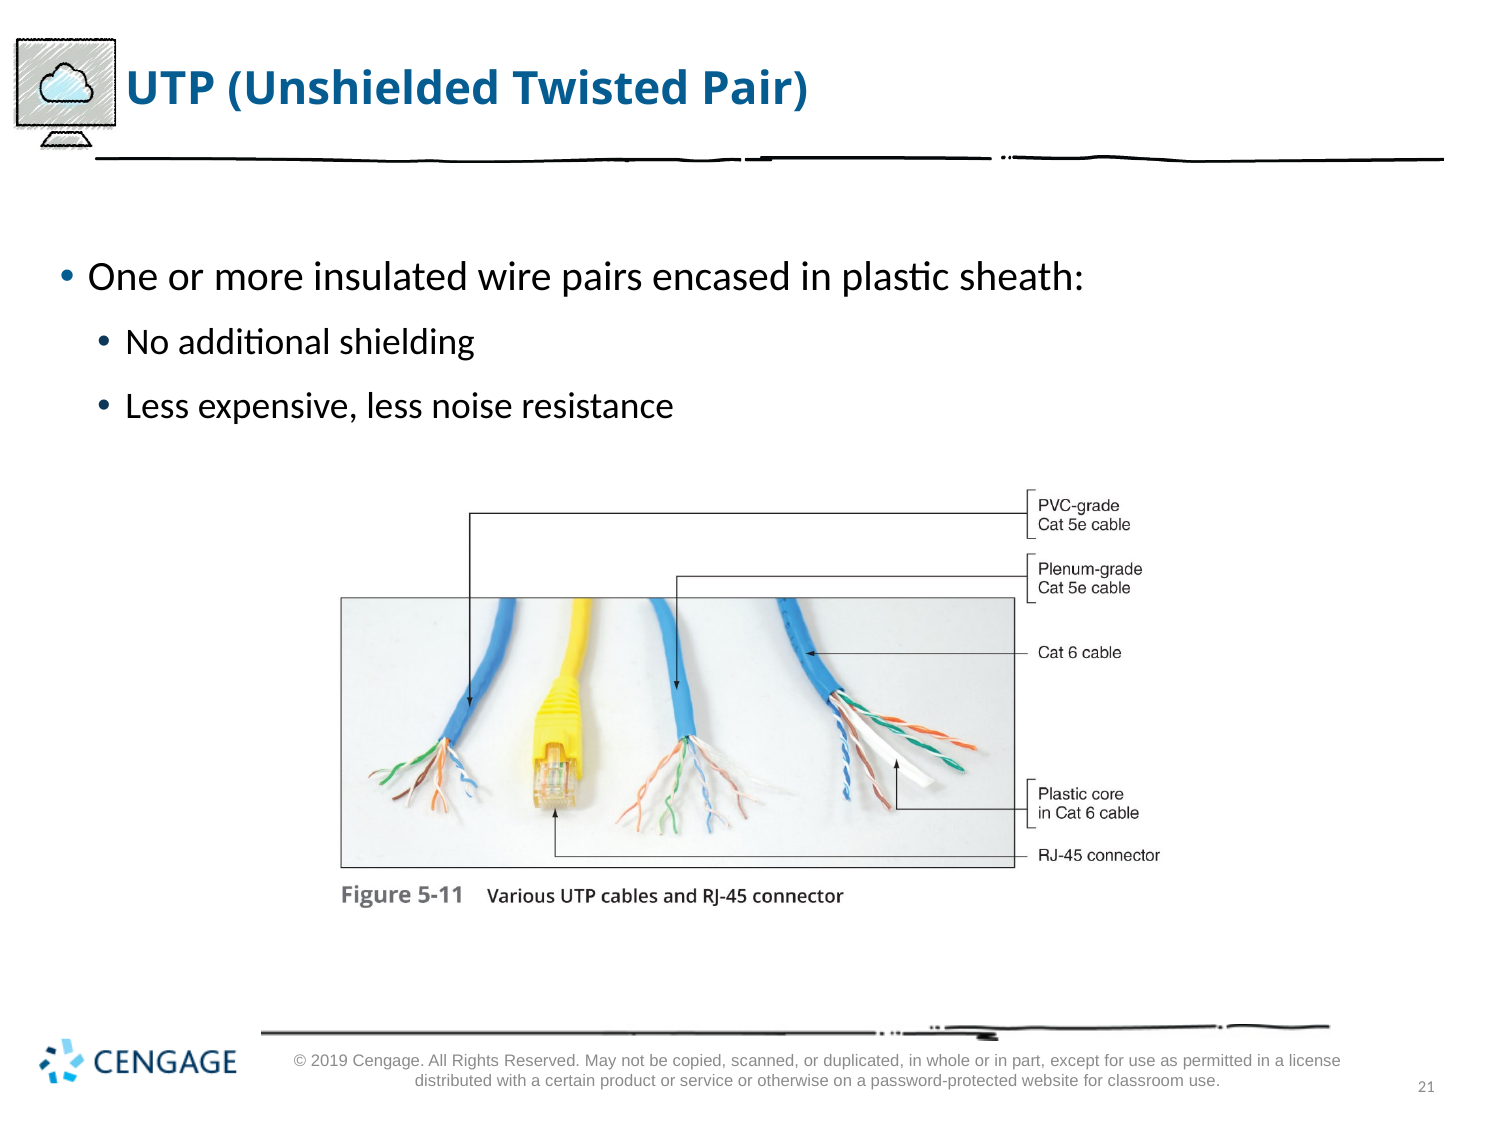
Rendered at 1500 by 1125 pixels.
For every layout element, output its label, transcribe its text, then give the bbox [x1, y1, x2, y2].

picture [19, 1025, 249, 1096]
picture [95, 155, 1444, 163]
picture [13, 36, 117, 151]
picture [261, 1024, 1331, 1041]
list One or more insulated wire pairs encased in plastic sheath: No additional shielding Less expensive, less noise resistance [59, 252, 1441, 429]
title U T P (Unshielded Twisted Pair) [125, 66, 1442, 116]
picture [338, 487, 1163, 910]
footer © 2019 Cengage. All Rights Reserved. May not be copied, scanned, or duplicated, in whole or in part, except for use as permitted in a license distributed with a certain product or service or otherwise on a password-protected website for classroom use. [262, 1050, 1375, 1091]
